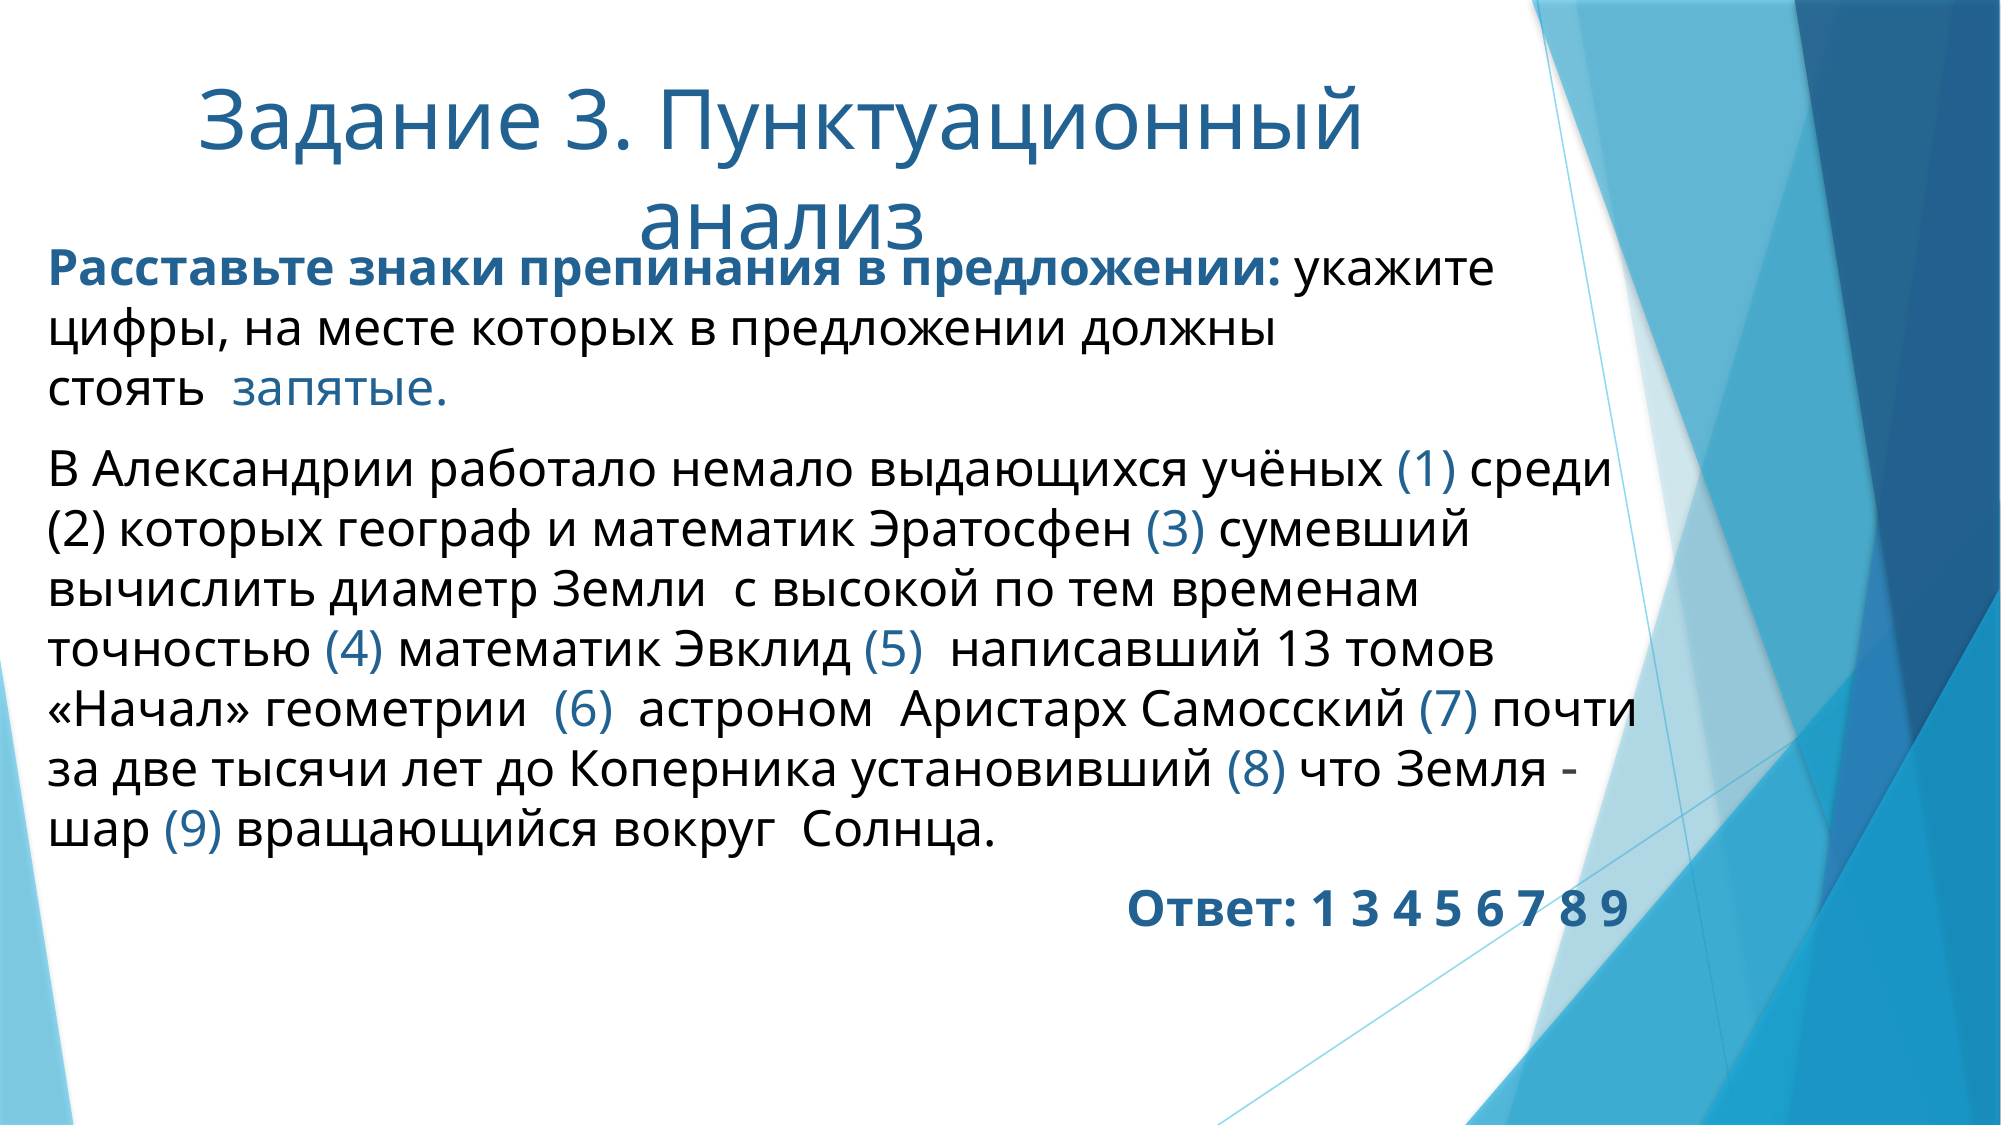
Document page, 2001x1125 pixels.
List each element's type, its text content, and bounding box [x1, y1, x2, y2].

title Задание 3. Пунктуационный анализ [32, 58, 1533, 228]
list Расставьте знаки препинания в предложении: укажите цифры, на месте которых в предложении должны стоять запятые. В Александрии работало немало выдающихся учёных (1) среди (2) которых географ и математик Эратосфен (3) сумевший вычислить диаметр Земли с высокой по тем временам точностью (4) математик Эвклид (5) написавший 13 томов «Начал» геометрии (6) астроном Аристарх Самосский (7) почти за две тысячи лет до Коперника установивший (8) что Земля  шар (9) вращающийся вокруг Солнца. Ответ: 1 3 4 5 6 7 8 9 [32, 227, 1658, 1038]
